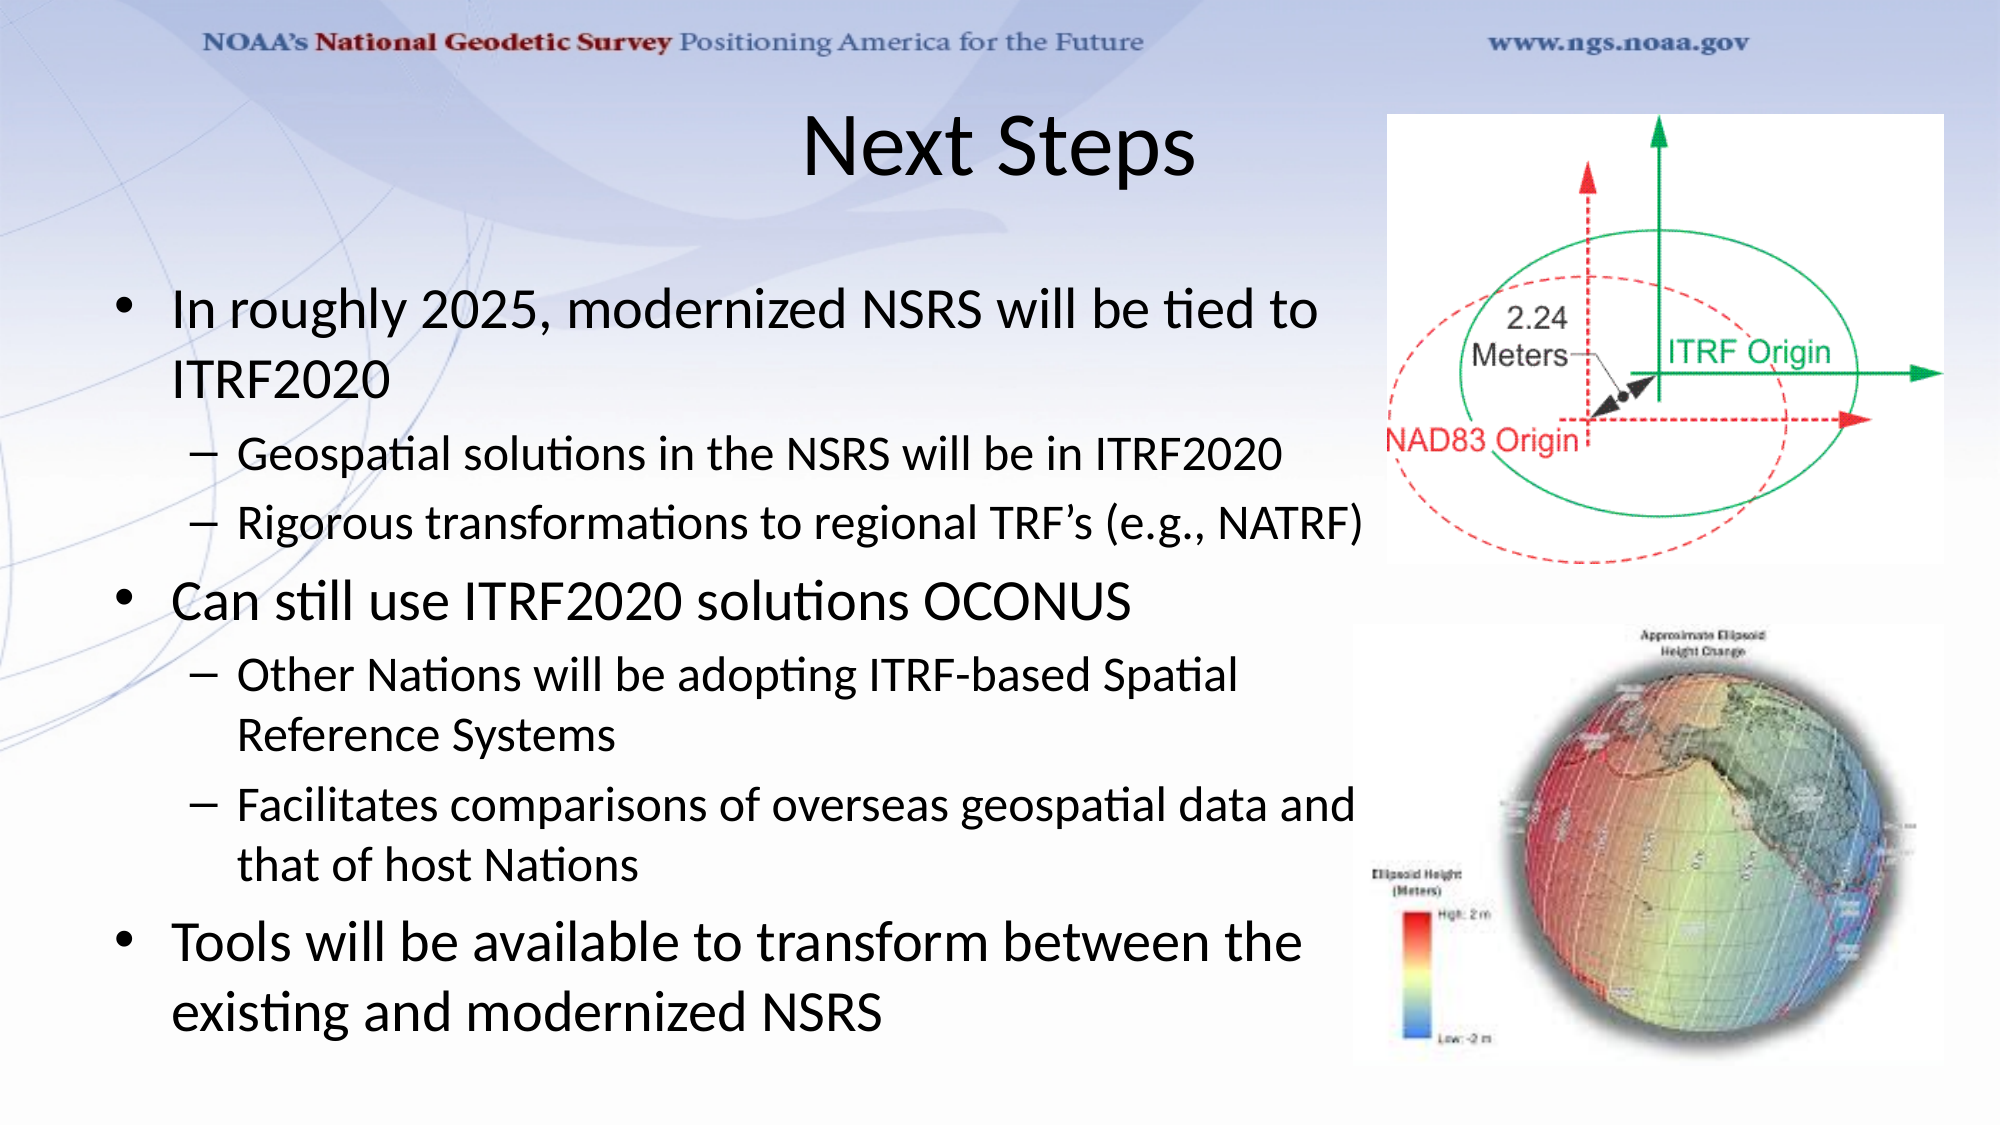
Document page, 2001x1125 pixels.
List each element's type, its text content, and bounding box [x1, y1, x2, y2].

title Next Steps [99, 45, 1900, 233]
picture [0, 0, 2000, 1125]
list In roughly 2025, modernized NSRS will be tied to ITRF2020 Geospatial solutions in the NSRS will be in ITRF2020 Rigorous transformations to regional TRF’s (e.g., NATRF) Can still use ITRF2020 solutions OCONUS Other Nations will be adopting ITRF-based Spatial Reference Systems Facilitates comparisons of overseas geospatial data and that of host Nations Tools will be available to transform between the existing and modernized NSRS [99, 262, 1388, 1005]
